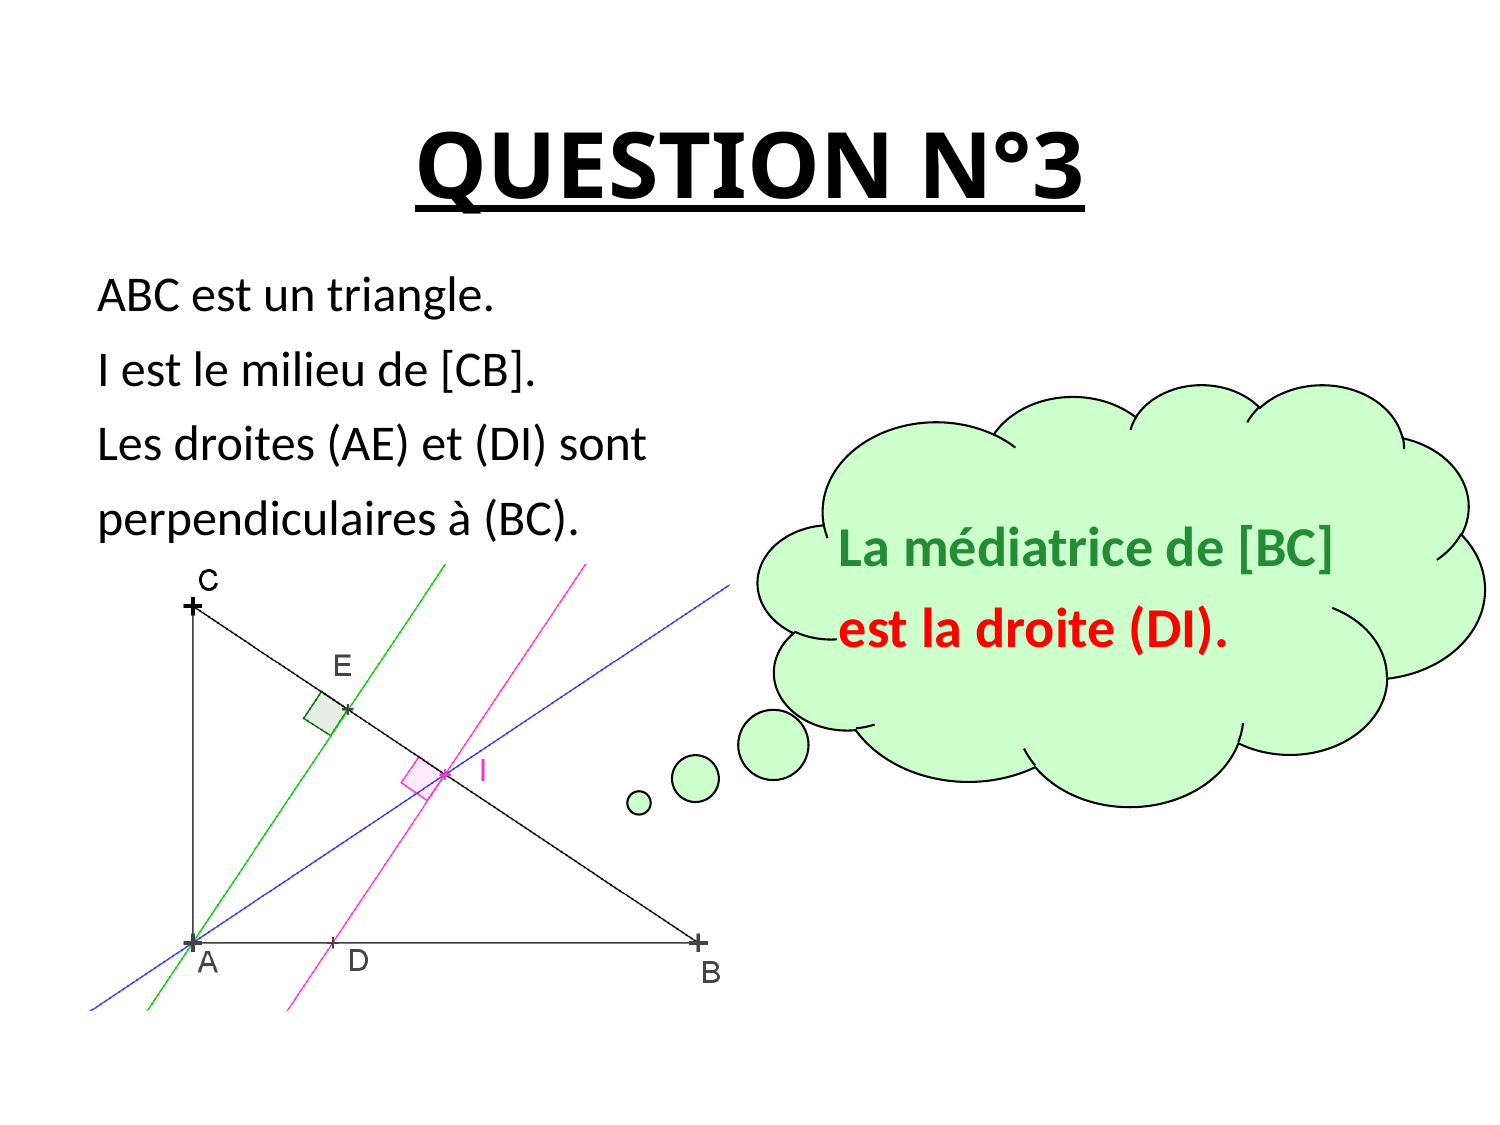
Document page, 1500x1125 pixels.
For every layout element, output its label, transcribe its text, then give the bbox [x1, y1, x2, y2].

text_box ABC est un triangle. I est le milieu de [CB]. Les droites (AE) et (DI) sont perpendiculaires à (BC). [82, 260, 899, 848]
list La médiatrice de [BC] est la droite (DI). [823, 340, 1440, 898]
picture [82, 564, 730, 1011]
text_box [1440, 453, 1487, 663]
title QUESTION N°3 [0, 59, 1500, 278]
